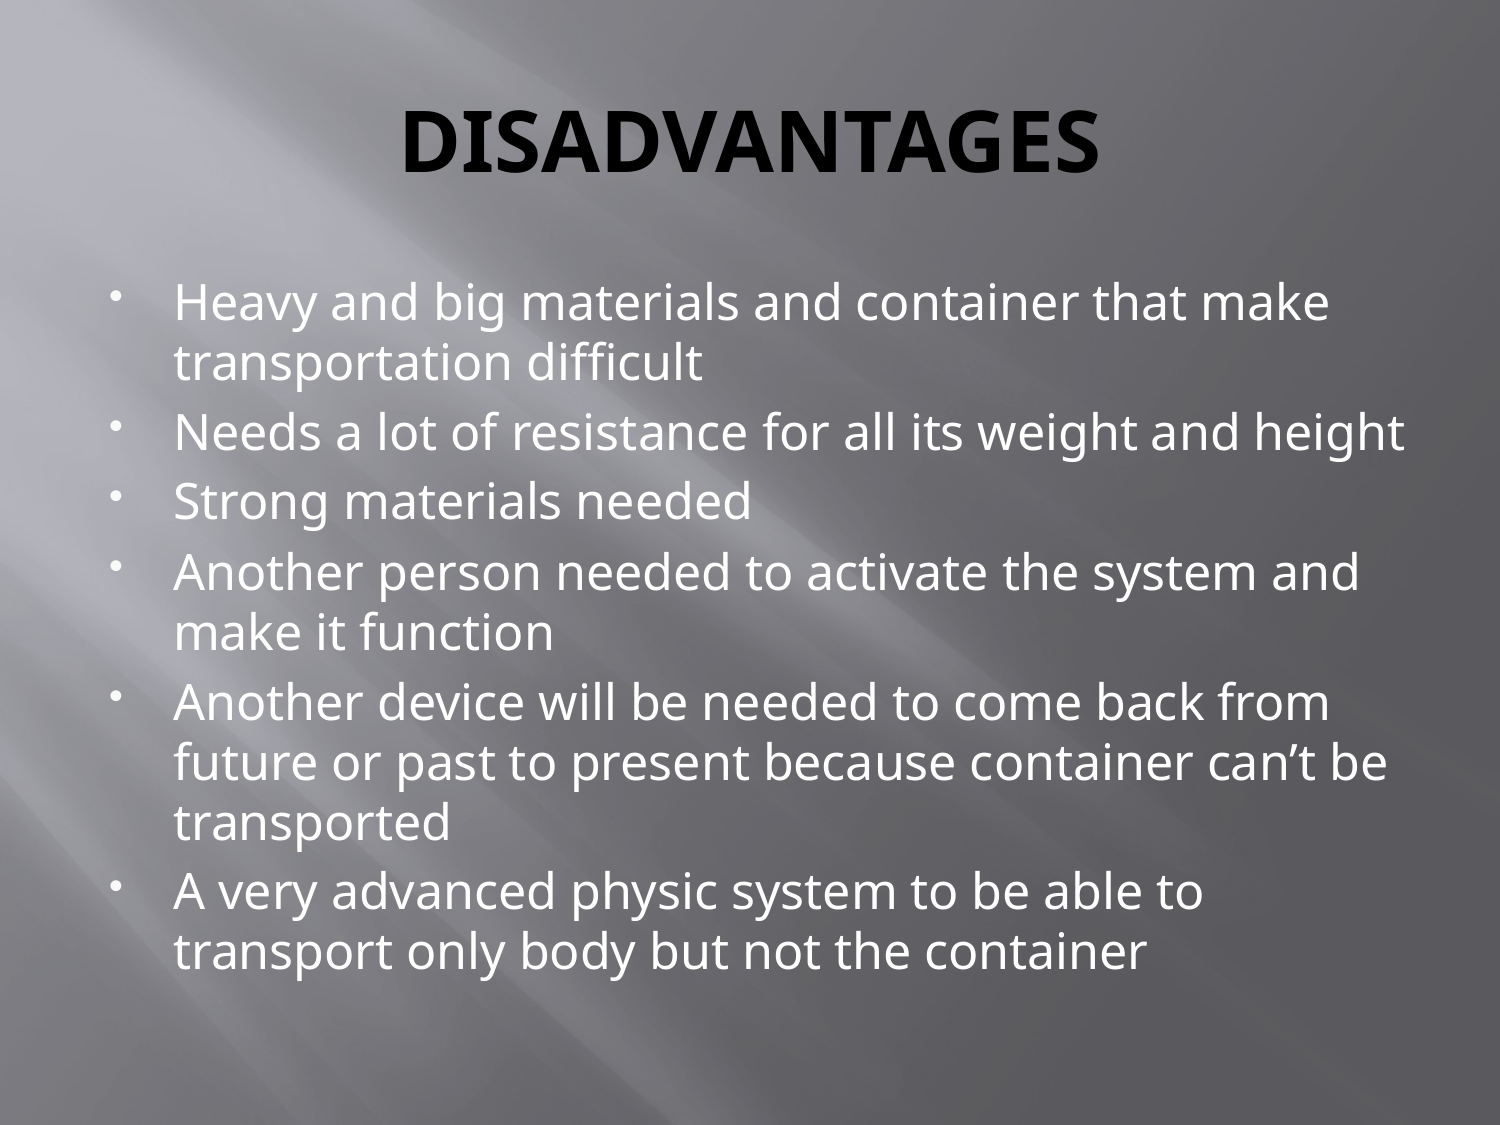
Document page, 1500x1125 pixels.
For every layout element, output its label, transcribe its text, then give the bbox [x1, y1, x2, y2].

list Heavy and big materials and container that make transportation difficult Needs a lot of resistance for all its weight and height Strong materials needed Another person needed to activate the system and make it function Another device will be needed to come back from future or past to present because container can’t be transported A very advanced physic system to be able to transport only body but not the container [75, 262, 1425, 1035]
title DISADVANTAGES [75, 45, 1425, 233]
